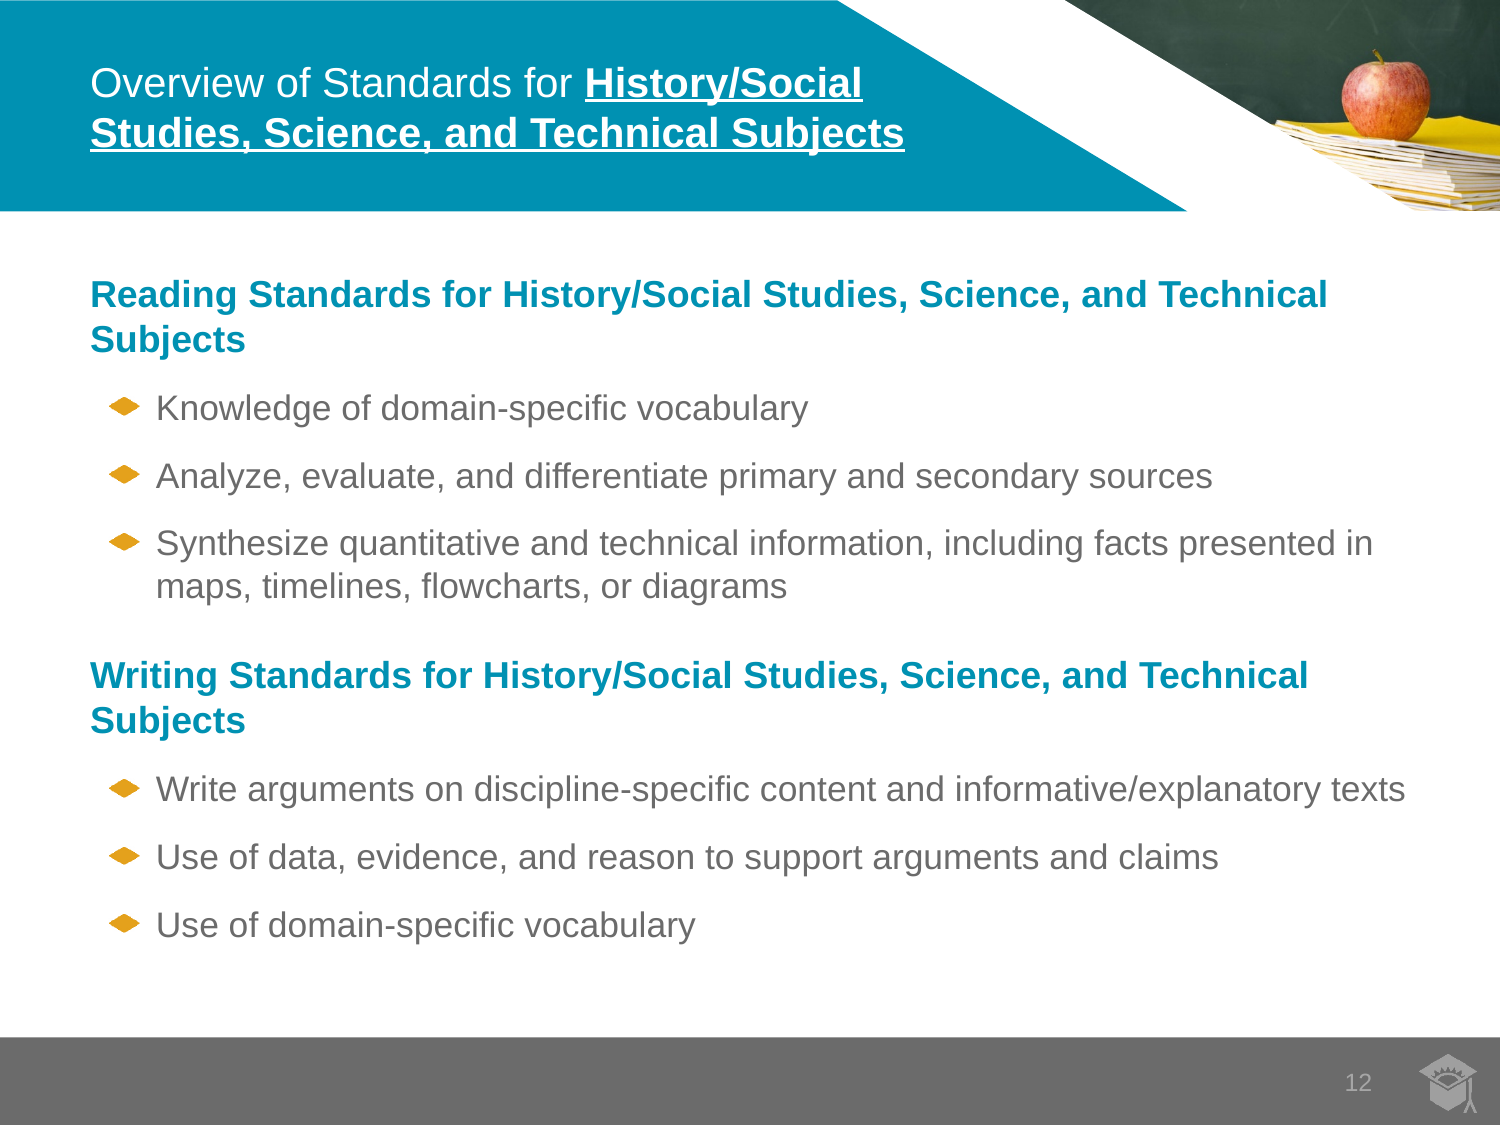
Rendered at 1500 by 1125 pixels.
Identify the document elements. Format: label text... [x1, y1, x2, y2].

picture [1067, 0, 1500, 211]
picture [108, 778, 140, 798]
list Reading Standards for History/Social Studies, Science, and Technical Subjects Knowledge of domain-specific vocabulary Analyze, evaluate, and differentiate primary and secondary sources Synthesize quantitative and technical information, including facts presented in maps, timelines, flowcharts, or diagrams Writing Standards for History/Social Studies, Science, and Technical Subjects Write arguments on discipline-specific content and informative/explanatory texts Use of data, evidence, and reason to support arguments and claims Use of domain-specific vocabulary [74, 262, 1426, 1003]
picture [108, 396, 140, 416]
picture [1416, 1051, 1480, 1116]
title Overview of Standards for History/Social Studies, Science, and Technical Subjects [0, 0, 1001, 212]
picture [108, 532, 140, 551]
picture [108, 464, 140, 484]
picture [108, 913, 140, 933]
slide_number 12 [1137, 1037, 1388, 1125]
picture [108, 846, 140, 865]
